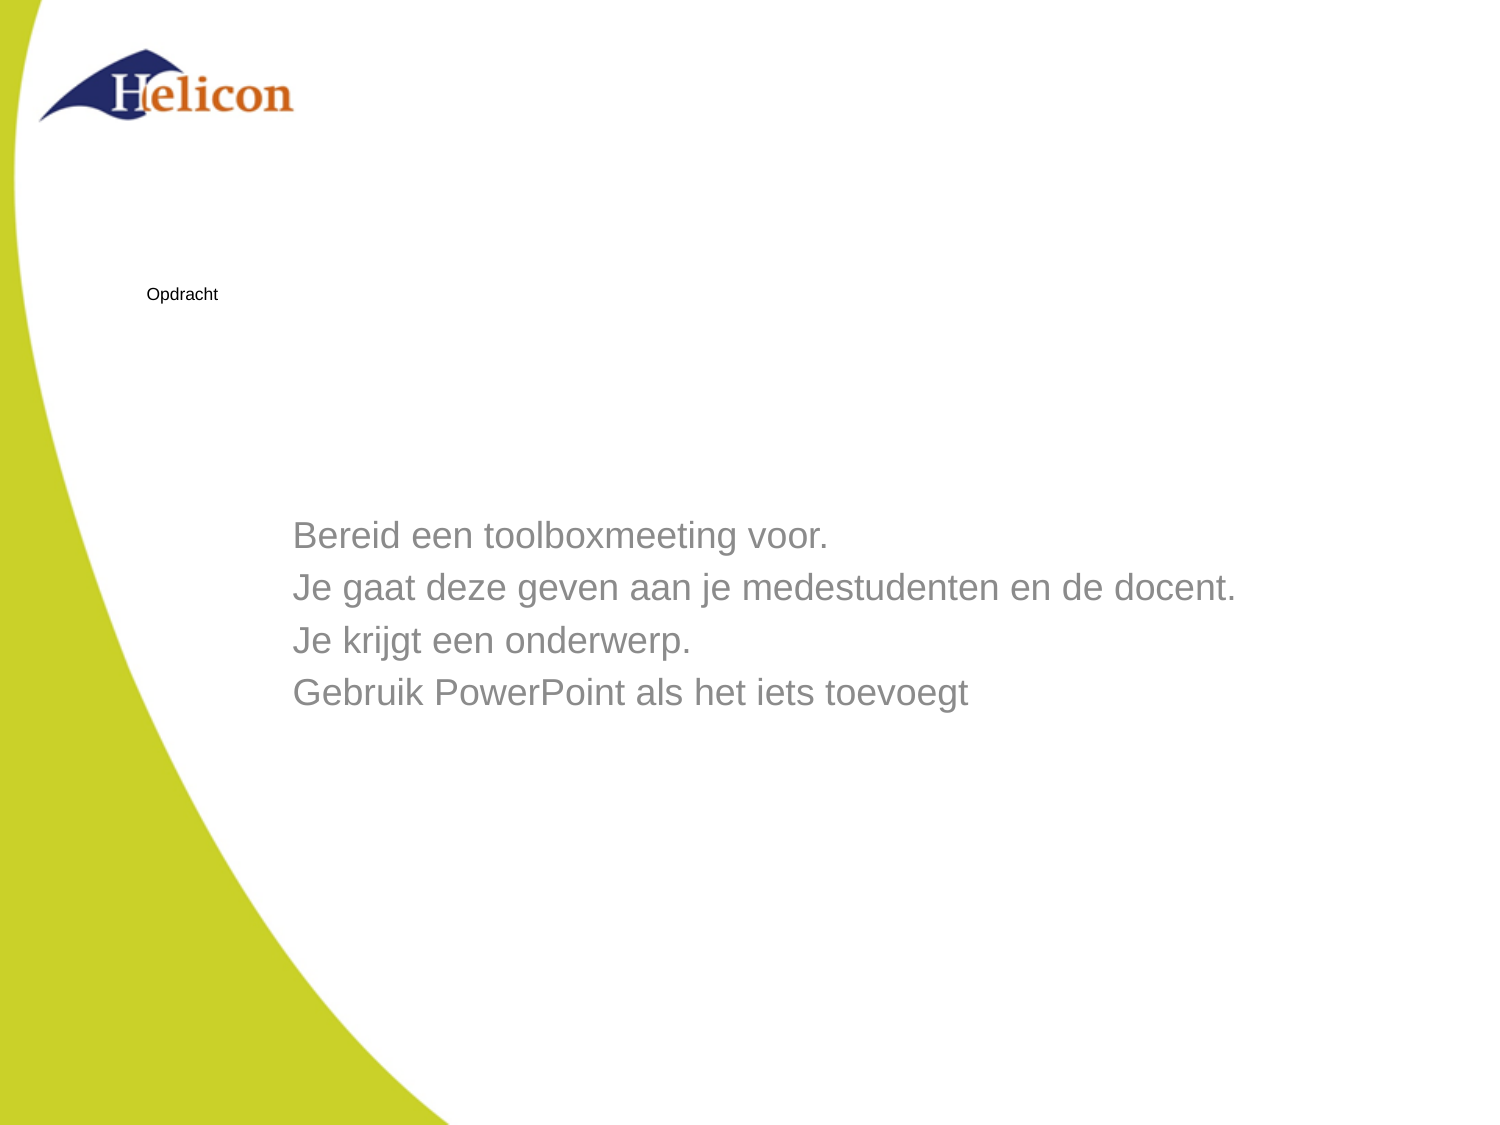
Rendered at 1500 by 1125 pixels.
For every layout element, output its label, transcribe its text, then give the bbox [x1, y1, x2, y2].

picture [0, 0, 1500, 1125]
title Opdracht [100, 255, 1376, 338]
subtitle Bereid een toolboxmeeting voor. Je gaat deze geven aan je medestudenten en de docent. Je krijgt een onderwerp. Gebruik PowerPoint als het iets toevoegt [277, 503, 1263, 905]
